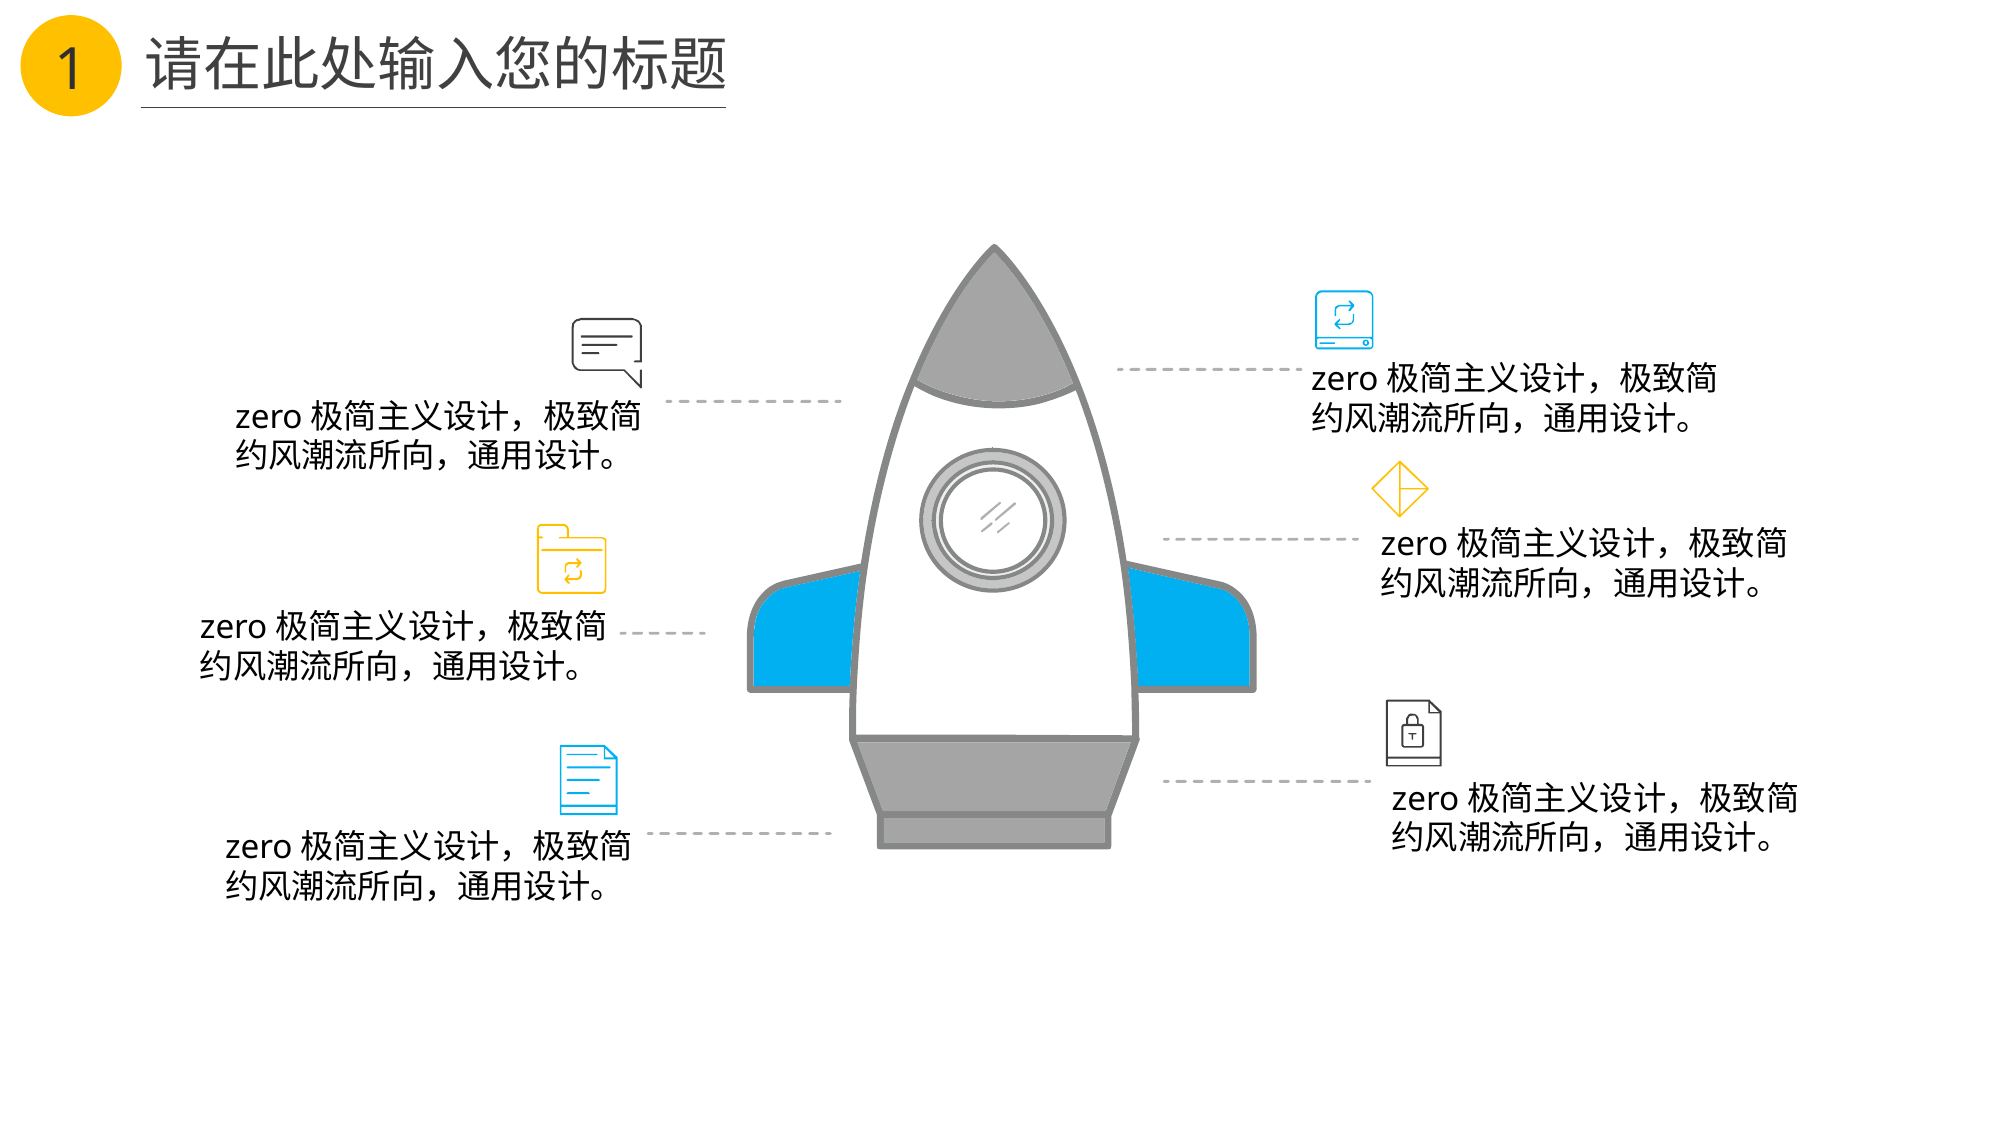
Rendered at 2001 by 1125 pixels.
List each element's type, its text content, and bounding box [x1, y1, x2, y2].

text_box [619, 631, 706, 635]
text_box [1162, 779, 1372, 783]
text_box [1371, 460, 1430, 515]
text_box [1315, 290, 1374, 350]
text_box zero极简主义设计，极致简约风潮流所向，通用设计。 [1376, 769, 1832, 864]
text_box zero极简主义设计，极致简约风潮流所向，通用设计。 [184, 598, 641, 693]
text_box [665, 399, 842, 403]
text_box zero极简主义设计，极致简约风潮流所向，通用设计。 [210, 818, 666, 913]
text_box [1162, 537, 1359, 541]
text_box zero极简主义设计，极致简约风潮流所向，通用设计。 [220, 387, 676, 482]
text_box zero极简主义设计，极致简约风潮流所向，通用设计。 [1296, 349, 1752, 445]
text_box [746, 243, 1257, 850]
text_box zero极简主义设计，极致简约风潮流所向，通用设计。 [1365, 515, 1821, 610]
text_box 请在此处输入您的标题 [130, 20, 743, 105]
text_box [571, 317, 642, 389]
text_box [559, 744, 618, 816]
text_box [1116, 367, 1303, 371]
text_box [1385, 699, 1442, 767]
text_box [536, 523, 607, 594]
text_box 1 [19, 14, 123, 118]
